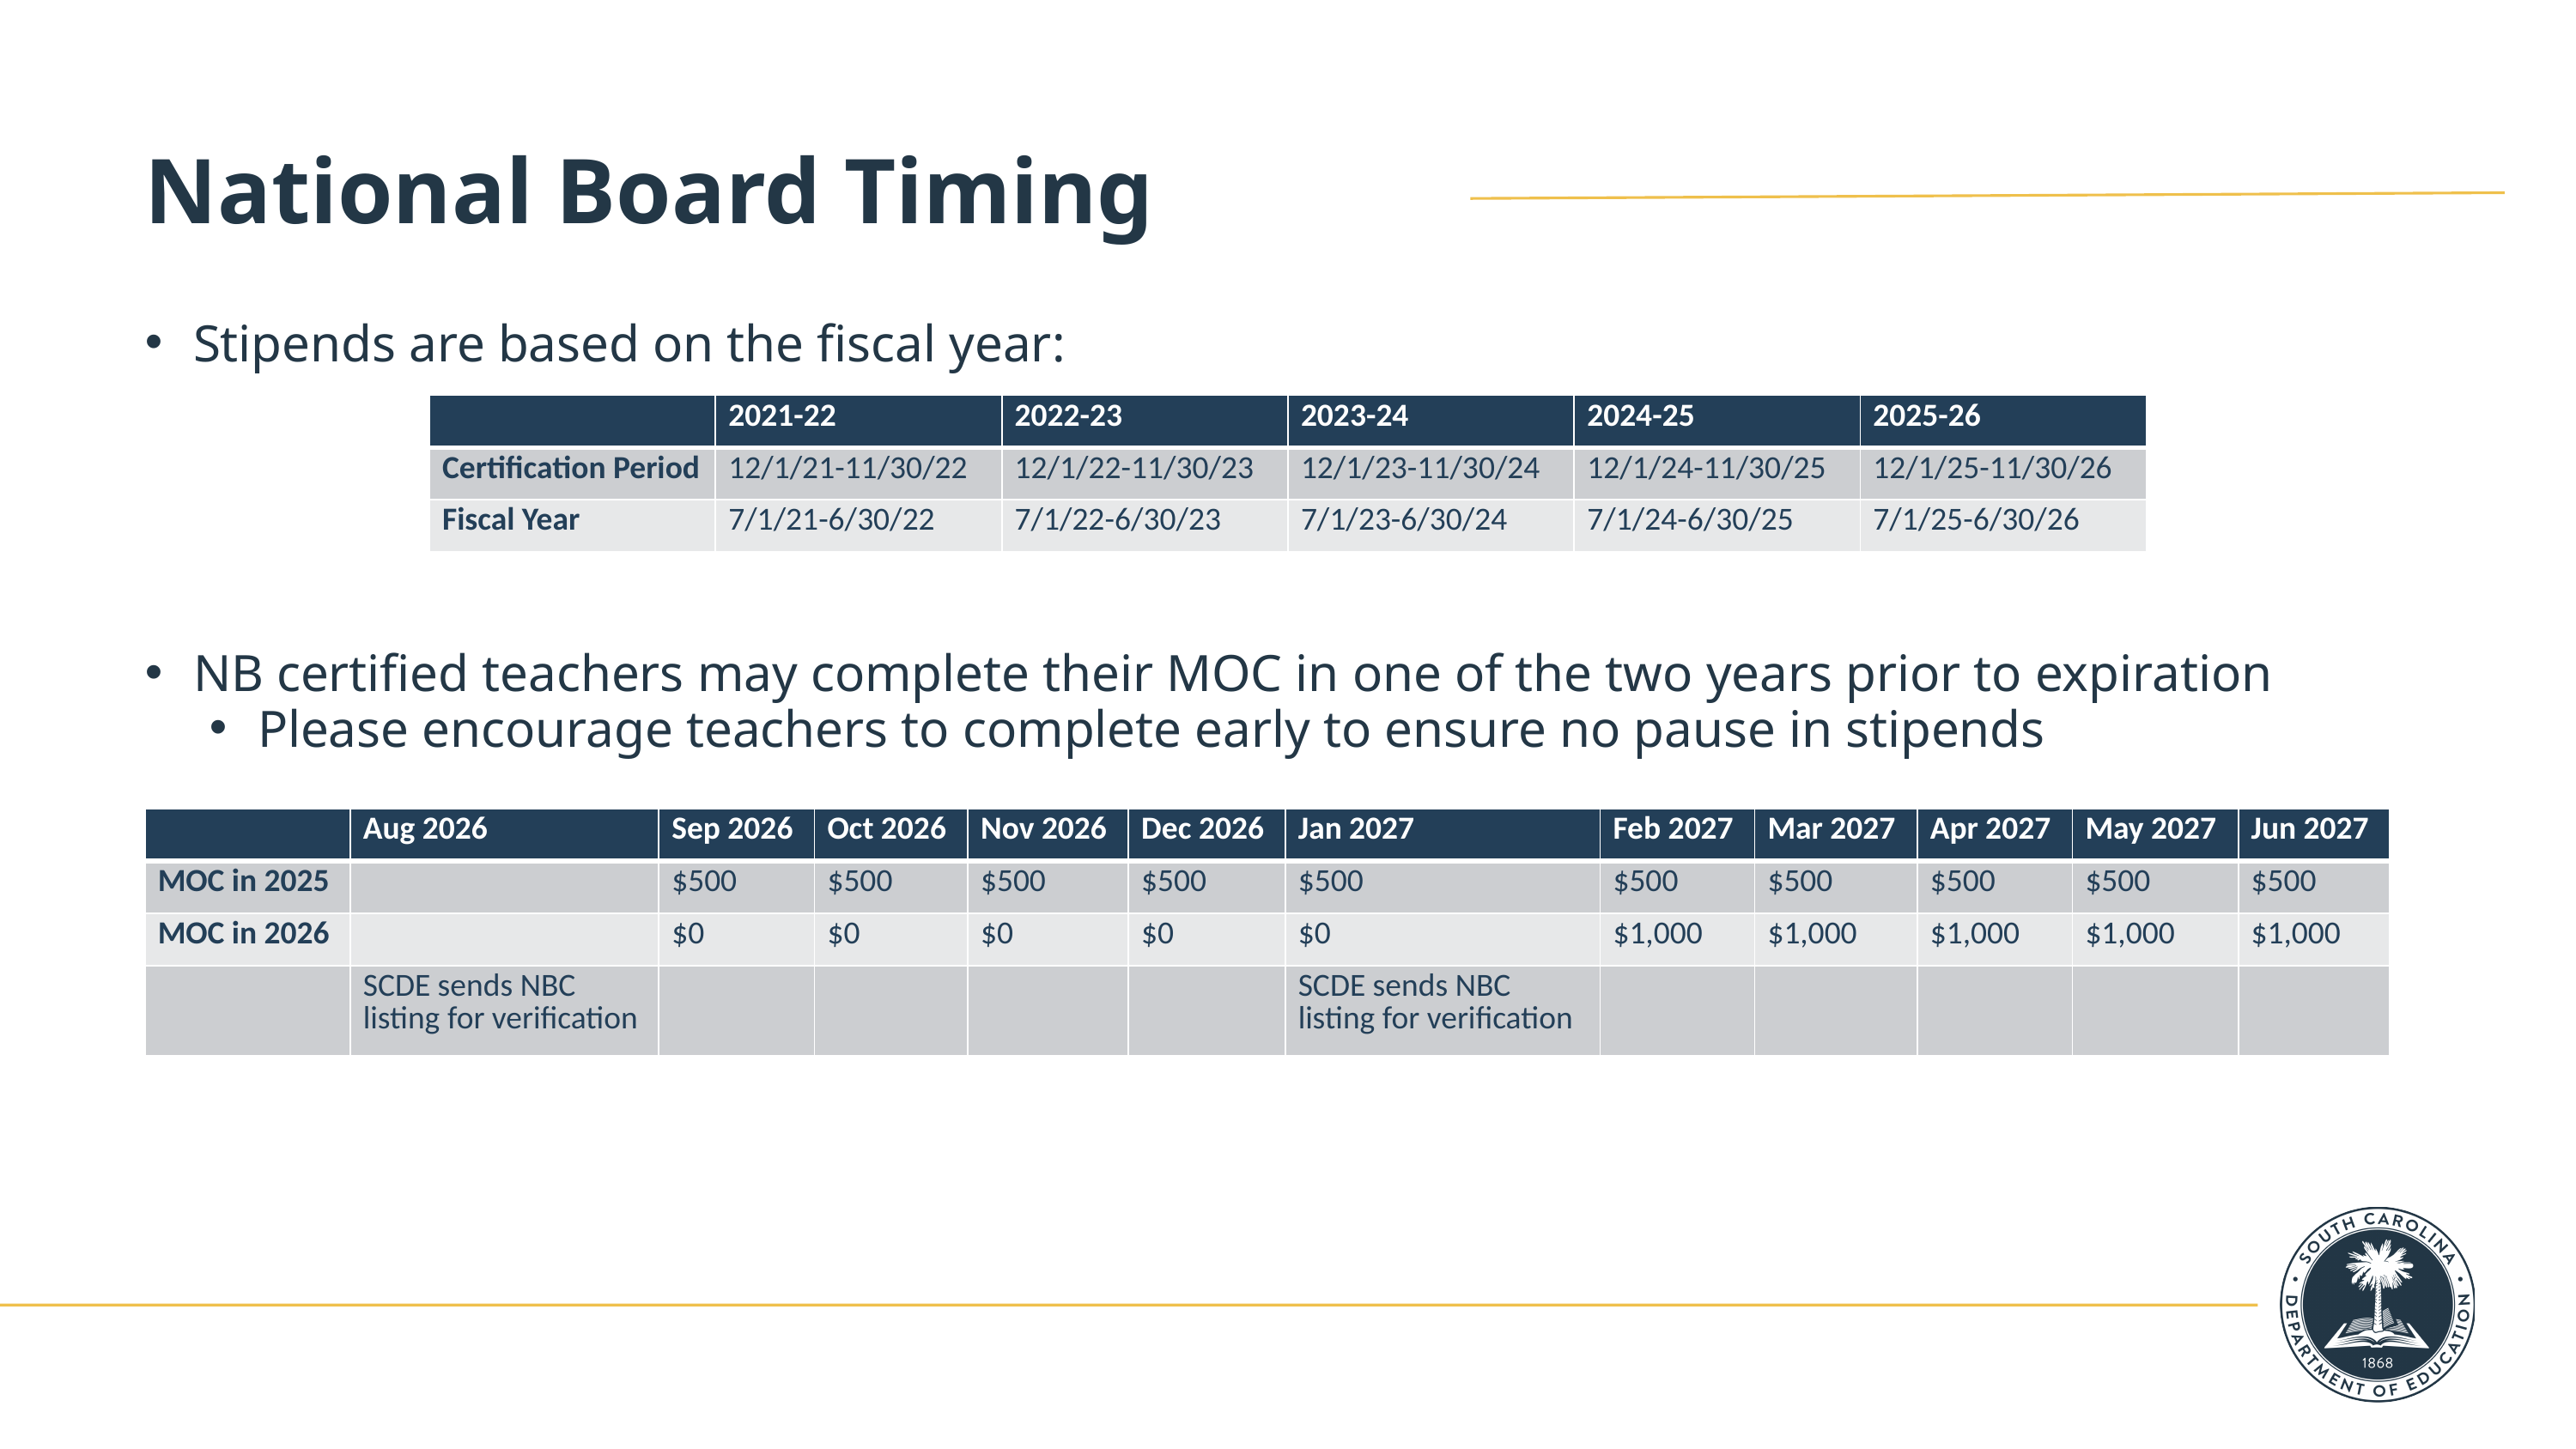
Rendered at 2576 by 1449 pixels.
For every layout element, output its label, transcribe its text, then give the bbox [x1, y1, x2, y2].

table_header 2025-26 [1861, 396, 2146, 446]
table_cell [969, 967, 1127, 1055]
table_header Dec 2026 [1129, 809, 1285, 858]
table_cell 7/1/23-6/30/24 [1289, 500, 1573, 551]
table_cell [351, 864, 658, 912]
table_header Jan 2027 [1286, 809, 1600, 858]
table_cell $1,000 [1918, 914, 2072, 965]
text_box [2280, 1207, 2476, 1403]
table_cell [146, 967, 349, 1055]
table_cell [2239, 967, 2389, 1055]
table_cell Fiscal Year [430, 500, 714, 551]
title National Board Timing [144, 151, 2534, 394]
table_cell [815, 967, 967, 1055]
table_cell $0 [815, 914, 967, 965]
table_cell 12/1/23-11/30/24 [1289, 450, 1573, 499]
table_cell [351, 914, 658, 965]
table_cell $1,000 [2239, 914, 2389, 965]
table_cell $500 [659, 864, 814, 912]
table_header Jun 2027 [2239, 809, 2389, 858]
table_cell SCDE sends NBC listing for verification [1286, 967, 1600, 1055]
table_cell [1755, 967, 1917, 1055]
table_cell $500 [1601, 864, 1754, 912]
table_header Feb 2027 [1601, 809, 1754, 858]
table_cell 7/1/25-6/30/26 [1861, 500, 2146, 551]
table_cell [2073, 967, 2238, 1055]
table_cell $500 [969, 864, 1127, 912]
table_cell $500 [1755, 864, 1917, 912]
table_cell 7/1/22-6/30/23 [1003, 500, 1287, 551]
table_header Apr 2027 [1918, 809, 2072, 858]
table_cell $500 [1286, 864, 1600, 912]
table_header [146, 809, 349, 858]
table_cell [1601, 967, 1754, 1055]
table_cell $1,000 [1755, 914, 1917, 965]
table_cell $0 [1129, 914, 1285, 965]
table_cell $500 [1129, 864, 1285, 912]
table_cell $1,000 [2073, 914, 2238, 965]
table_header Sep 2026 [659, 809, 814, 858]
table_cell 7/1/21-6/30/22 [716, 500, 1001, 551]
table_cell 12/1/25-11/30/26 [1861, 450, 2146, 499]
table_cell MOC in 2026 [146, 914, 349, 965]
table_header Mar 2027 [1755, 809, 1917, 858]
table_cell [1129, 967, 1285, 1055]
table_cell $0 [659, 914, 814, 965]
table_cell 7/1/24-6/30/25 [1575, 500, 1860, 551]
table_cell 12/1/22-11/30/23 [1003, 450, 1287, 499]
table_header Oct 2026 [815, 809, 967, 858]
table_cell [1918, 967, 2072, 1055]
table_header May 2027 [2073, 809, 2238, 858]
table_cell [659, 967, 814, 1055]
table_cell $500 [815, 864, 967, 912]
table_cell $1,000 [1601, 914, 1754, 965]
table_cell $500 [2073, 864, 2238, 912]
table_cell 12/1/24-11/30/25 [1575, 450, 1860, 499]
table_header Aug 2026 [351, 809, 658, 858]
table_header Nov 2026 [969, 809, 1127, 858]
table_cell $500 [2239, 864, 2389, 912]
table_cell $0 [969, 914, 1127, 965]
table_header 2022-23 [1003, 396, 1287, 446]
table_cell $0 [1286, 914, 1600, 965]
table_header 2021-22 [716, 396, 1001, 446]
table_cell Certification Period [430, 450, 714, 499]
table_header 2024-25 [1575, 396, 1860, 446]
table_cell $500 [1918, 864, 2072, 912]
table_cell 12/1/21-11/30/22 [716, 450, 1001, 499]
table_header 2023-24 [1289, 396, 1573, 446]
table_header [430, 396, 714, 446]
table_cell SCDE sends NBC listing for verification [351, 967, 658, 1055]
table_cell MOC in 2025 [146, 864, 349, 912]
text_box Stipends are based on the fiscal year: NB certified teachers may complete their MOC in one of the two years prior to expiration Please encourage teachers to complete early to ensure no pause in stipends [144, 316, 2391, 808]
